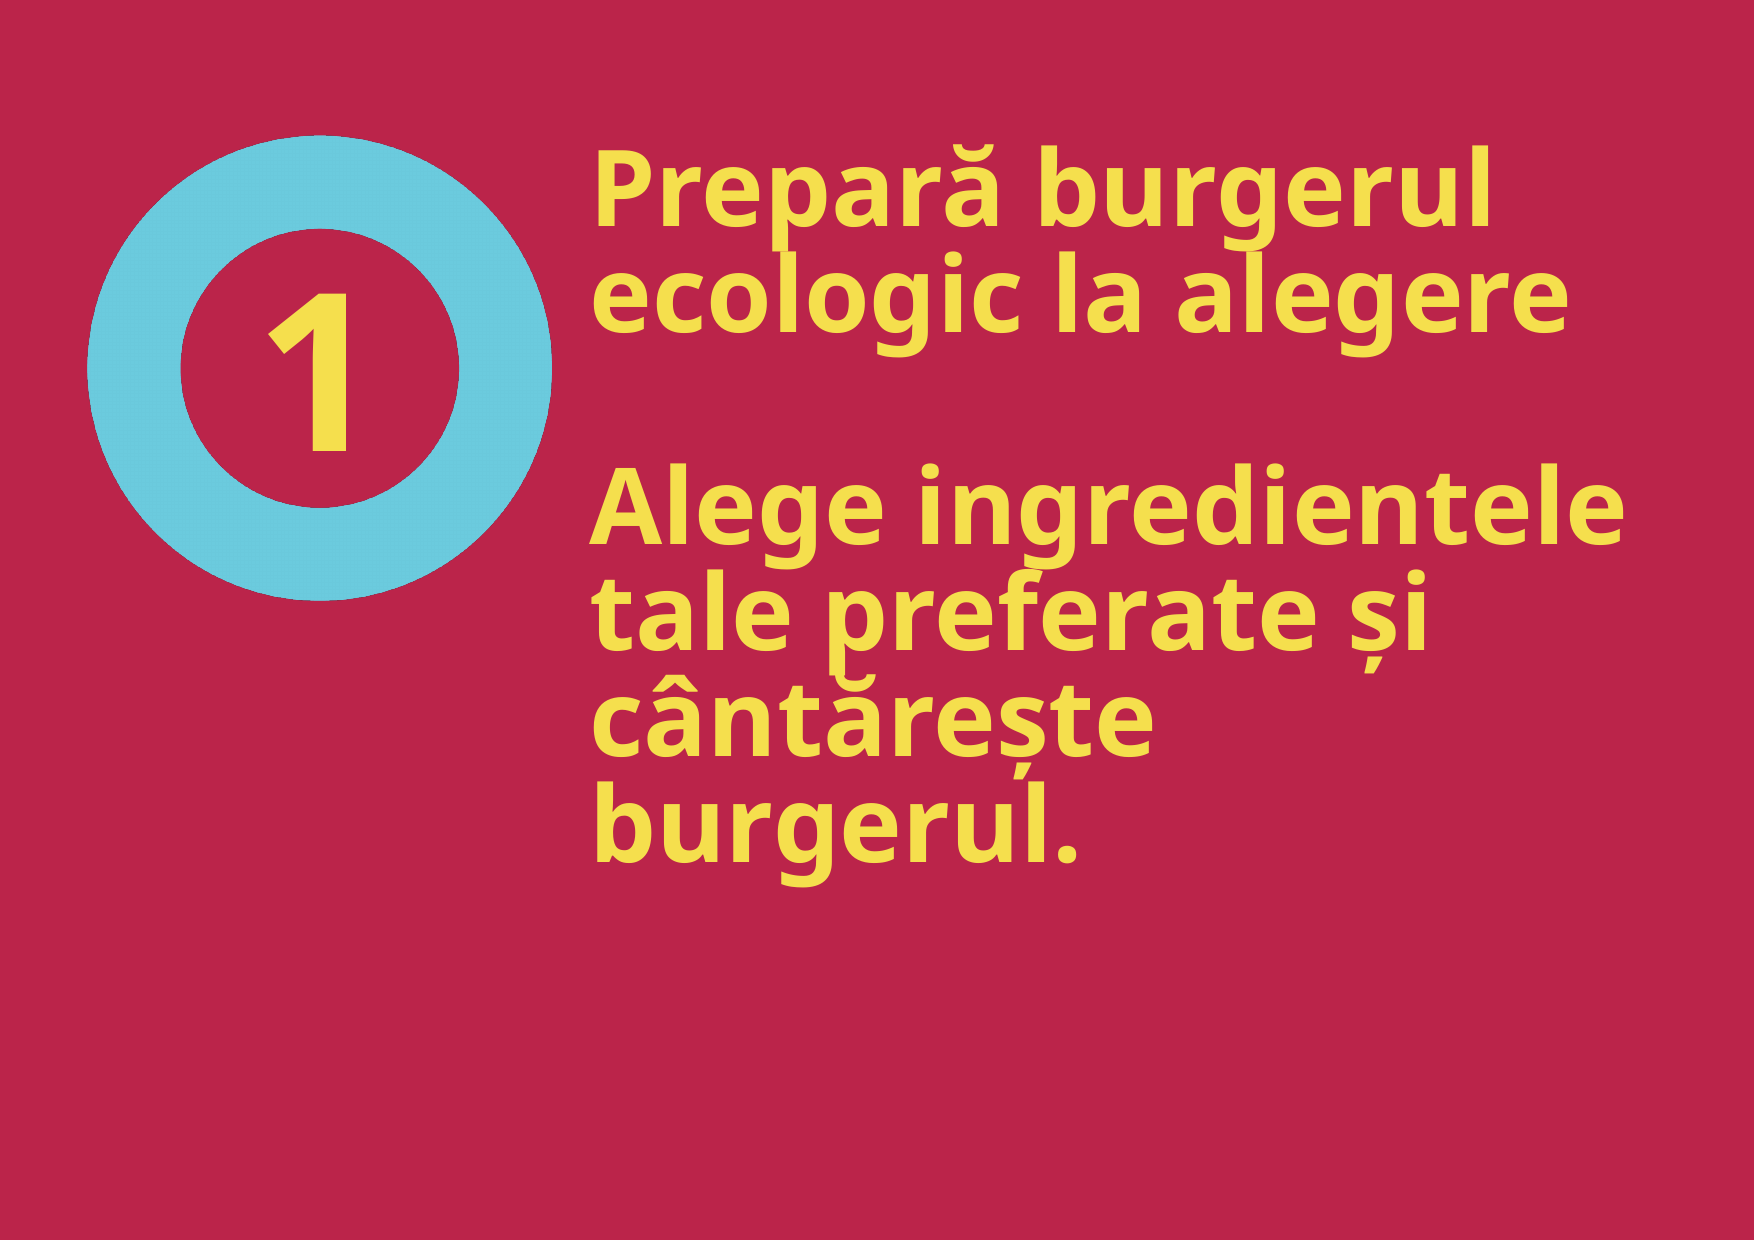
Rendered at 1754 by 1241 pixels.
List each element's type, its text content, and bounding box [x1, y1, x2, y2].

text_box Prepară burgerul ecologic la alegere Alege ingredientele tale preferate și cântărește burgerul. [574, 134, 1667, 892]
picture [87, 135, 552, 601]
